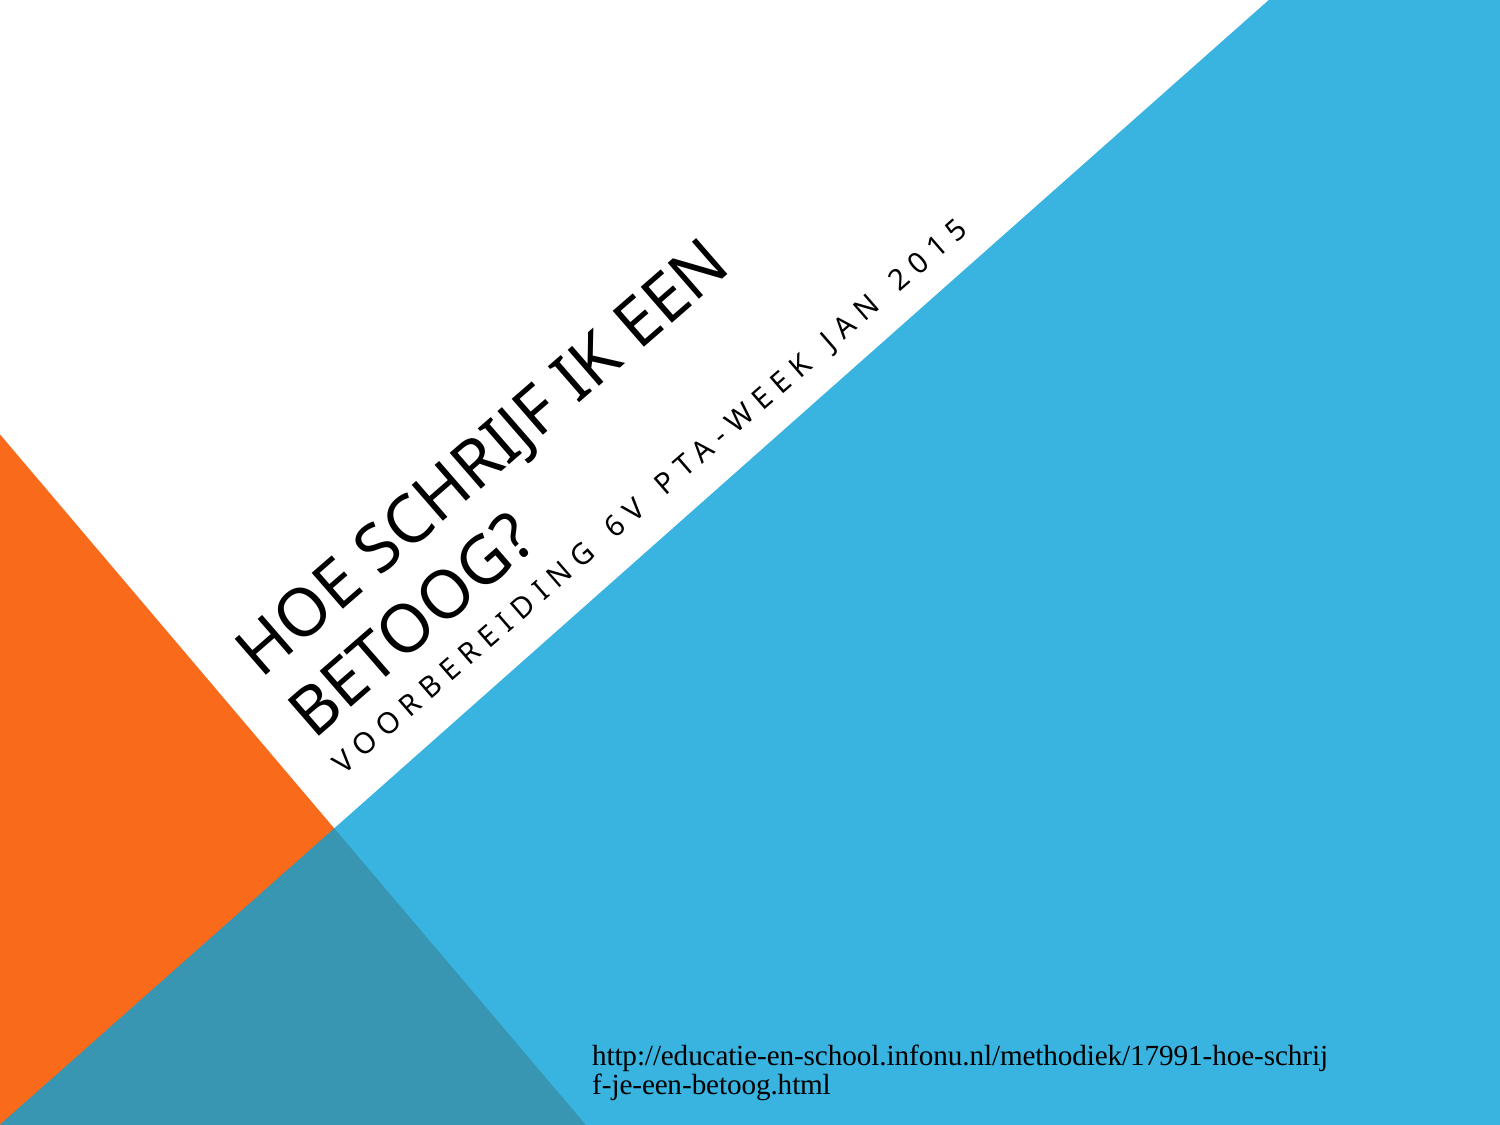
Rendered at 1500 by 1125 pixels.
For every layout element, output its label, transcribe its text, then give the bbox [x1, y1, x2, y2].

title Hoe schrijf ik een betoog? [182, 4, 1012, 761]
footer http://educatie-en-school.infonu.nl/methodiek/17991-hoe-schrijf-je-een-betoog.html [577, 1031, 1352, 1076]
subtitle Voorbereiding 6v PTA-week jan 2015 [312, 61, 1154, 804]
